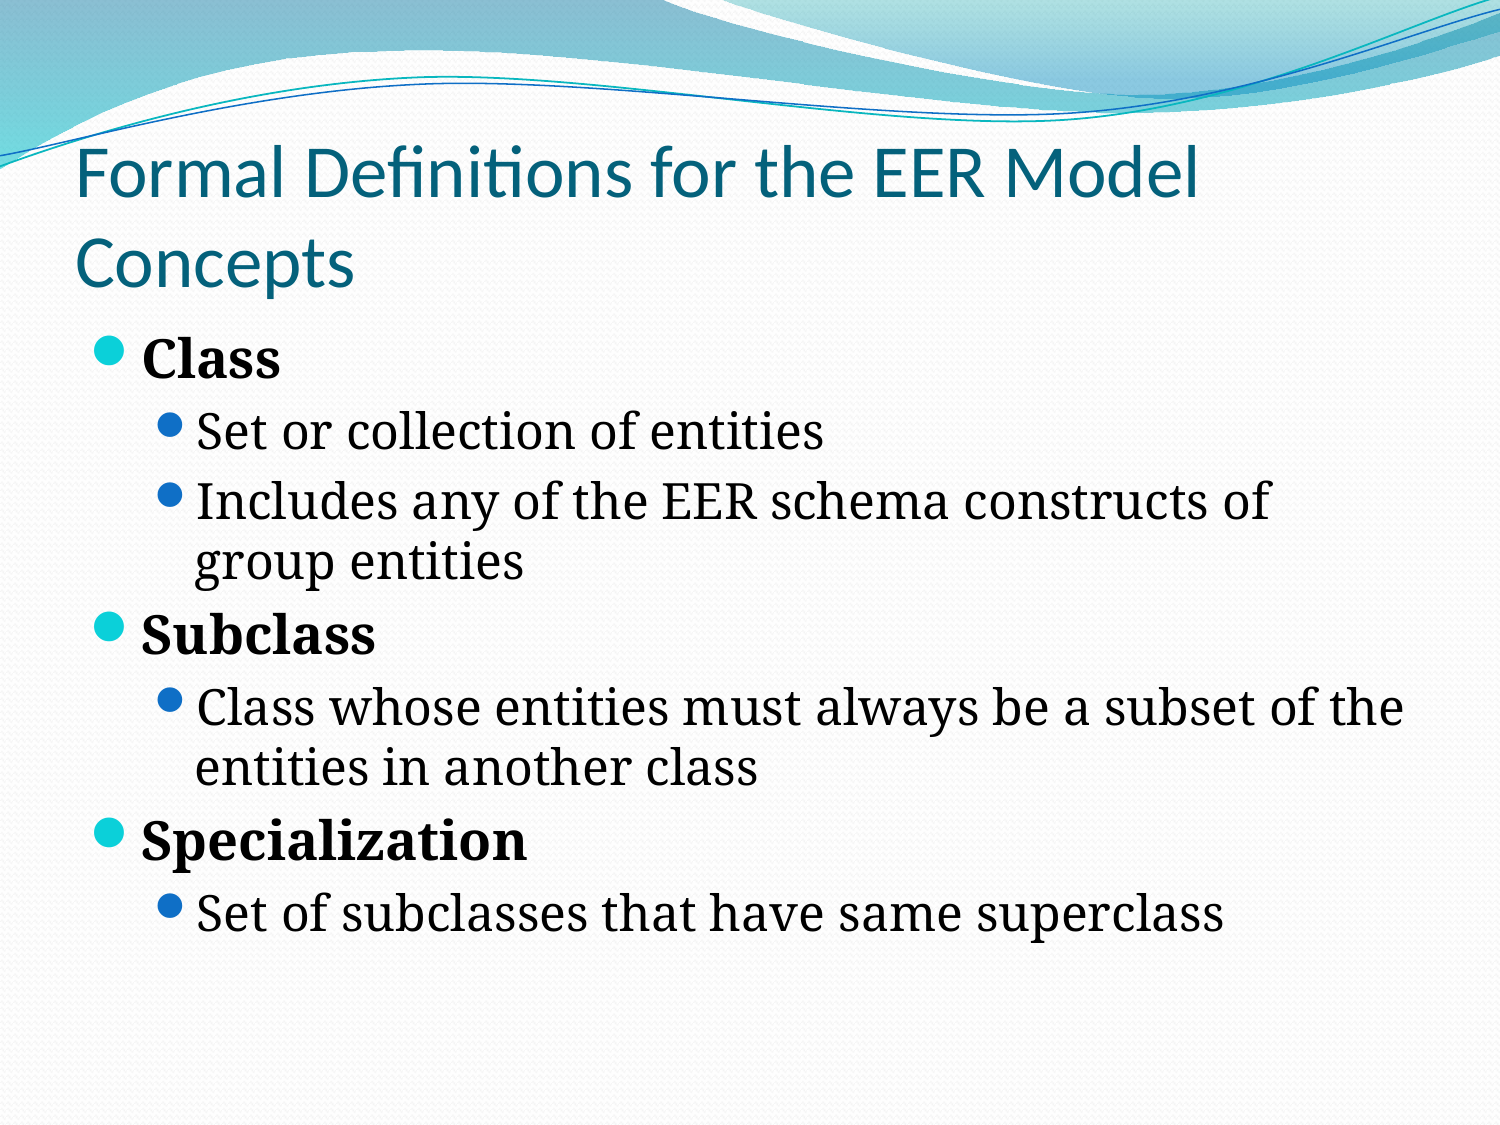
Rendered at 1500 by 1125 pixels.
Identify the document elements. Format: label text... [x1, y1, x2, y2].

title Formal Definitions for the EER Model Concepts [75, 115, 1425, 303]
list Class Set or collection of entities Includes any of the EER schema constructs of group entities Subclass Class whose entities must always be a subset of the entities in another class Specialization Set of subclasses that have same superclass [75, 317, 1425, 1038]
